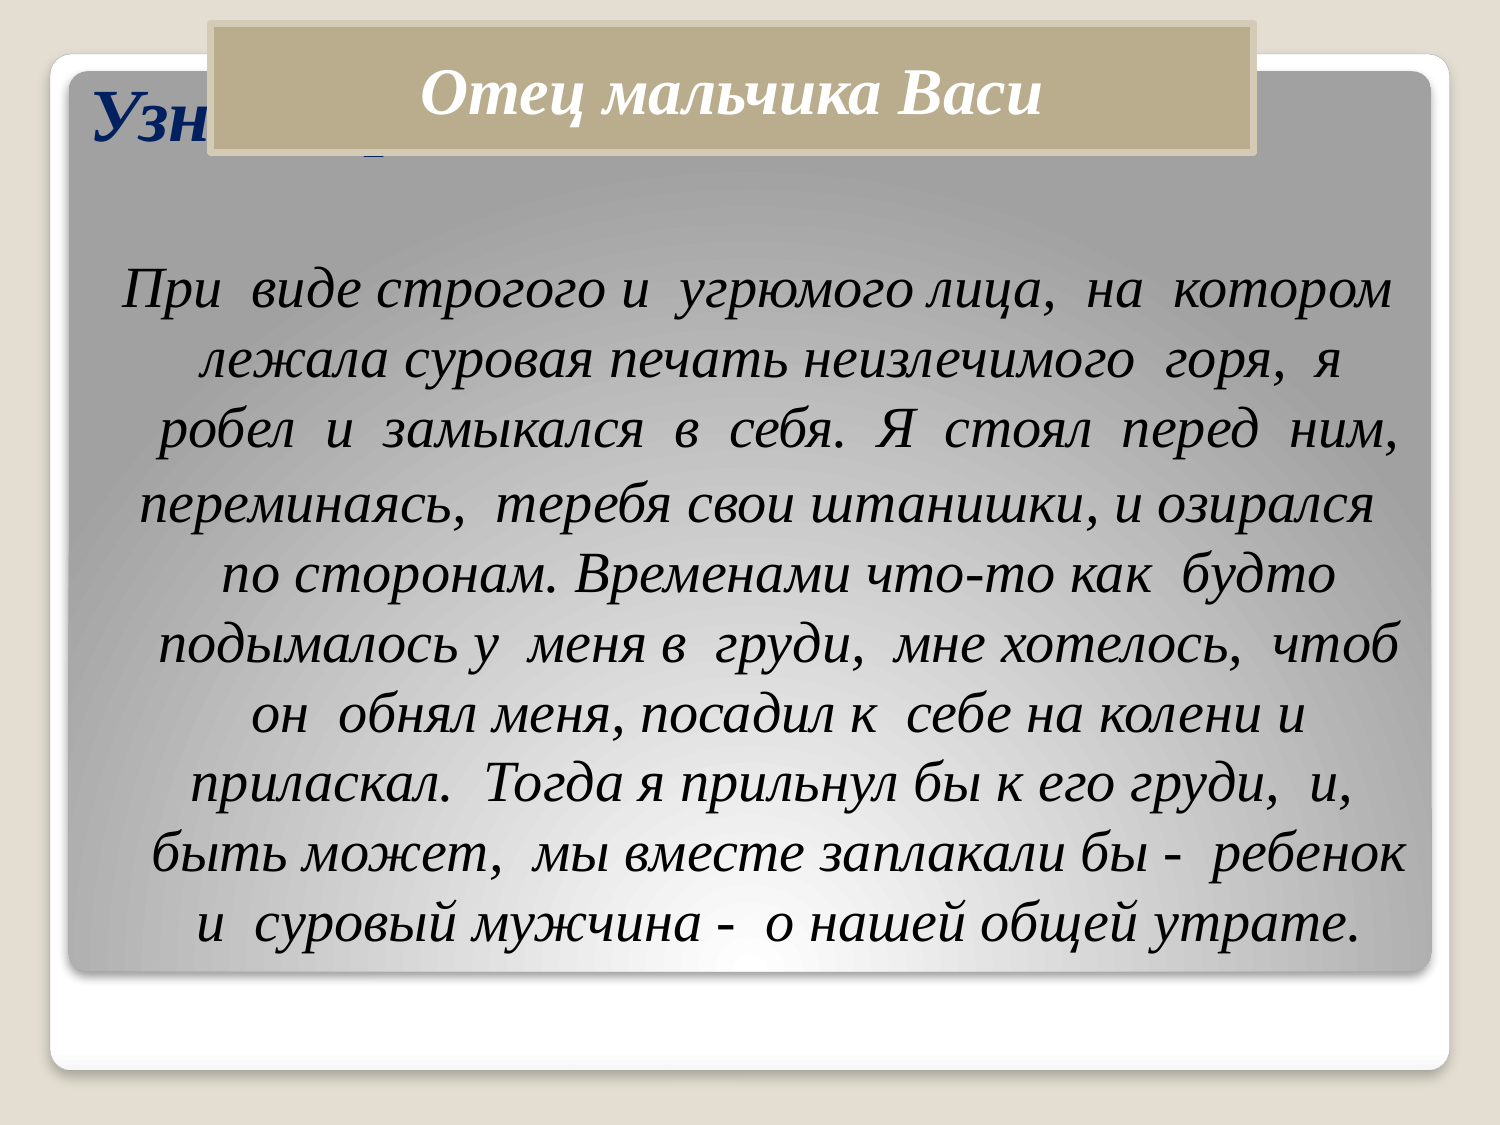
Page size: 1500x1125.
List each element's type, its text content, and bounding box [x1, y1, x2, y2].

text_box Отец мальчика Васи [207, 20, 1257, 156]
list При виде строгого и угрюмого лица, на котором лежала суровая печать неизлечимого горя, я робел и замыкался в себя. Я стоял перед ним, переминаясь, теребя свои штанишки, и озирался по сторонам. Временами что-то как будто подымалось у меня в груди, мне хотелось, чтоб он обнял меня, посадил к себе на колени и приласкал. Тогда я прильнул бы к его груди, и, быть может, мы вместе заплакали бы - ребенок и суровый мужчина - о нашей общей утрате. [75, 234, 1425, 1005]
title Узнай героя [75, 45, 1425, 164]
